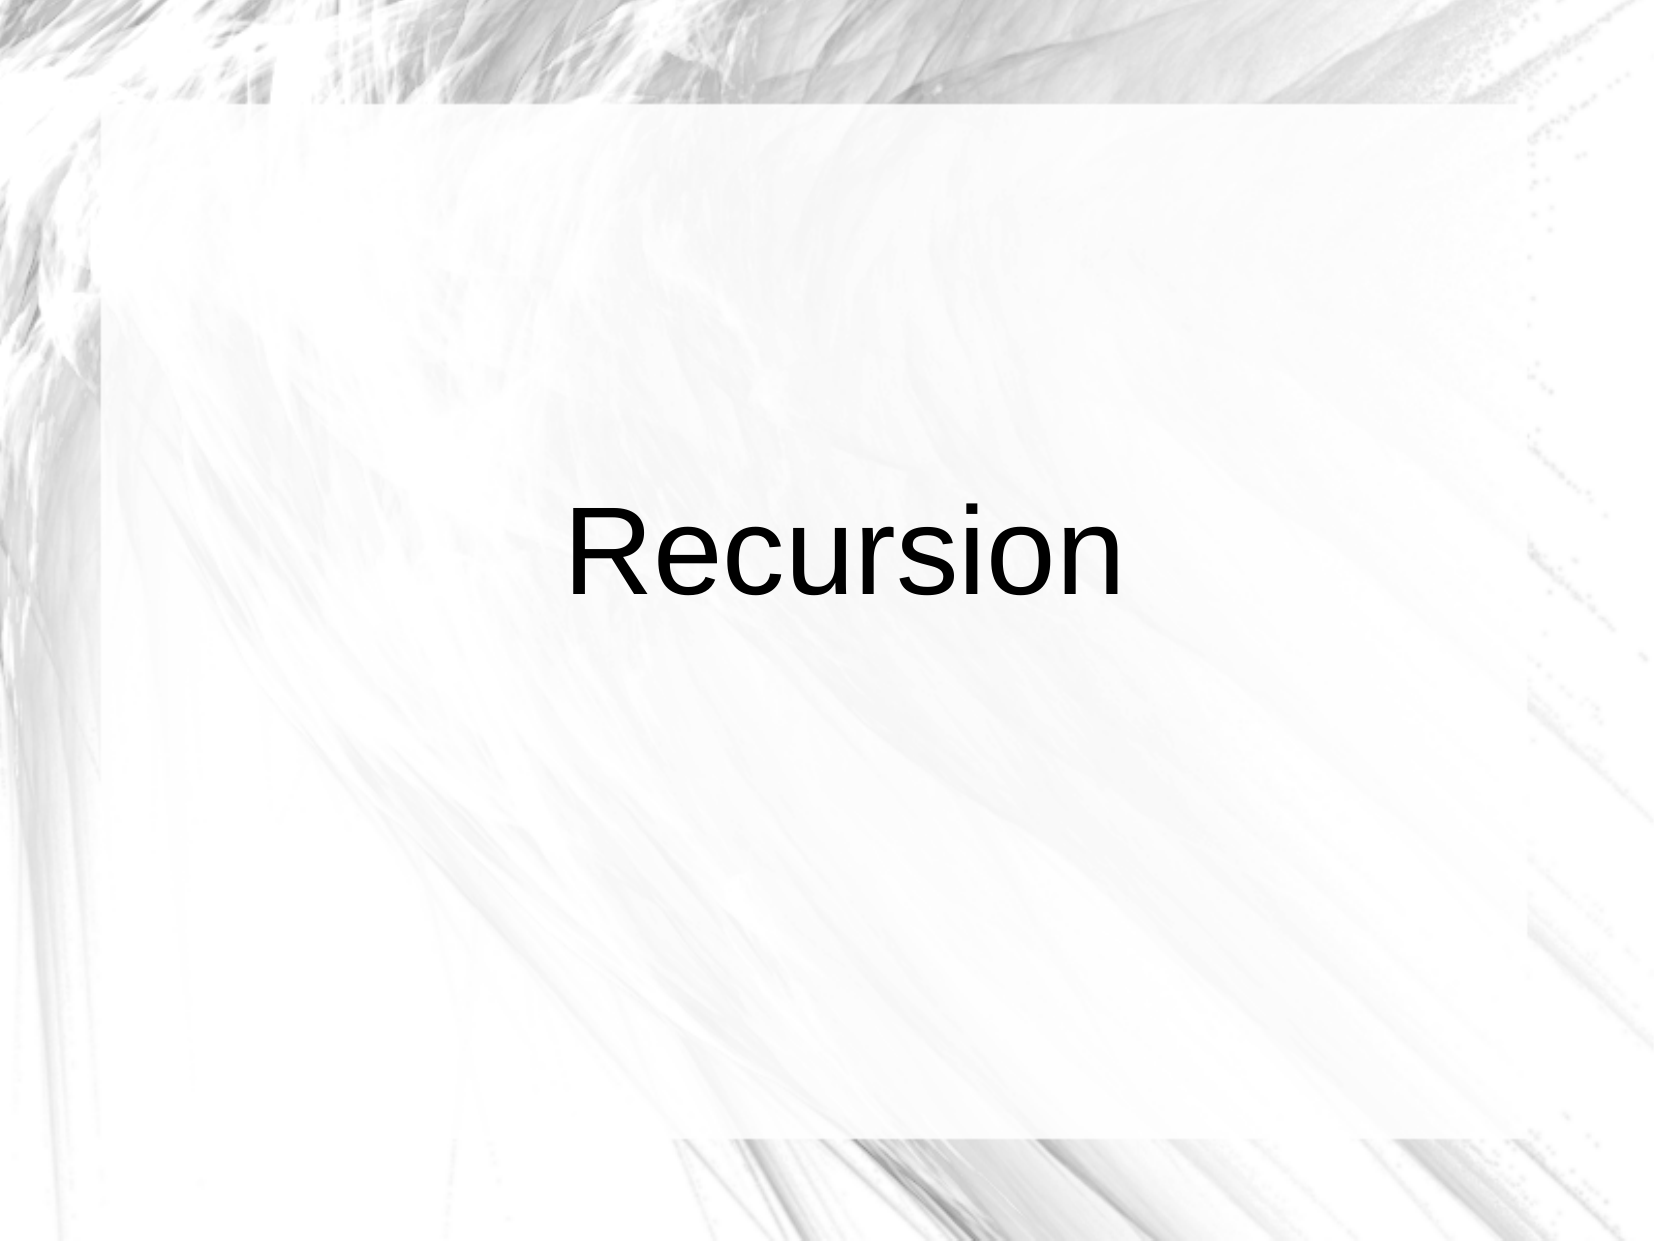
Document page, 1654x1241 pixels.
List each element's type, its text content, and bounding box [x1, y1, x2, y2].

picture [0, 0, 1654, 1241]
list Recursion [118, 319, 1571, 1109]
